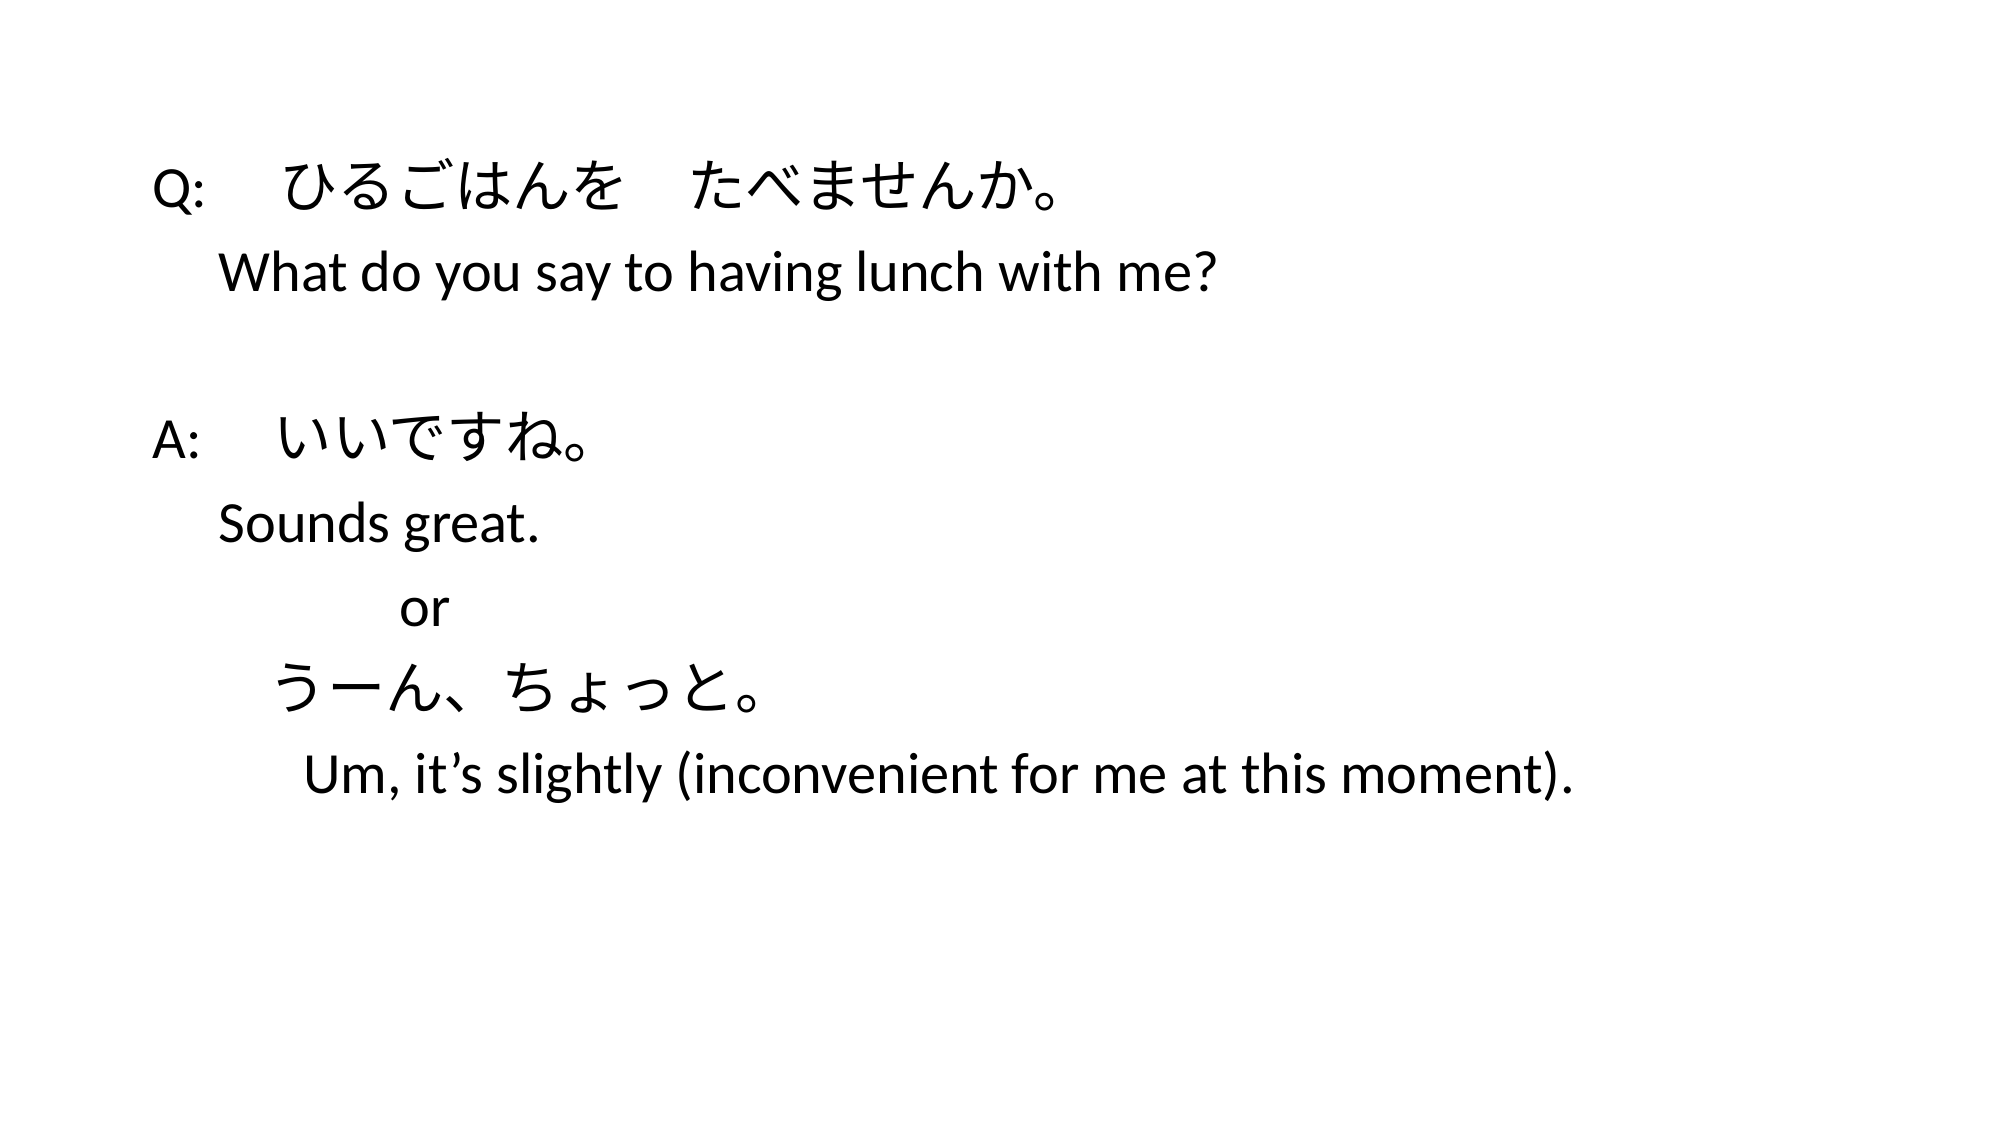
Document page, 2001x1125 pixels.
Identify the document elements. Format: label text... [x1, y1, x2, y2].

list Q: ひるごはんを たべませんか。 What do you say to having lunch with me? A: いいですね。 Sounds great. or うーん、ちょっと。 Um, it’s slightly (inconvenient for me at this moment). [137, 149, 1863, 1014]
